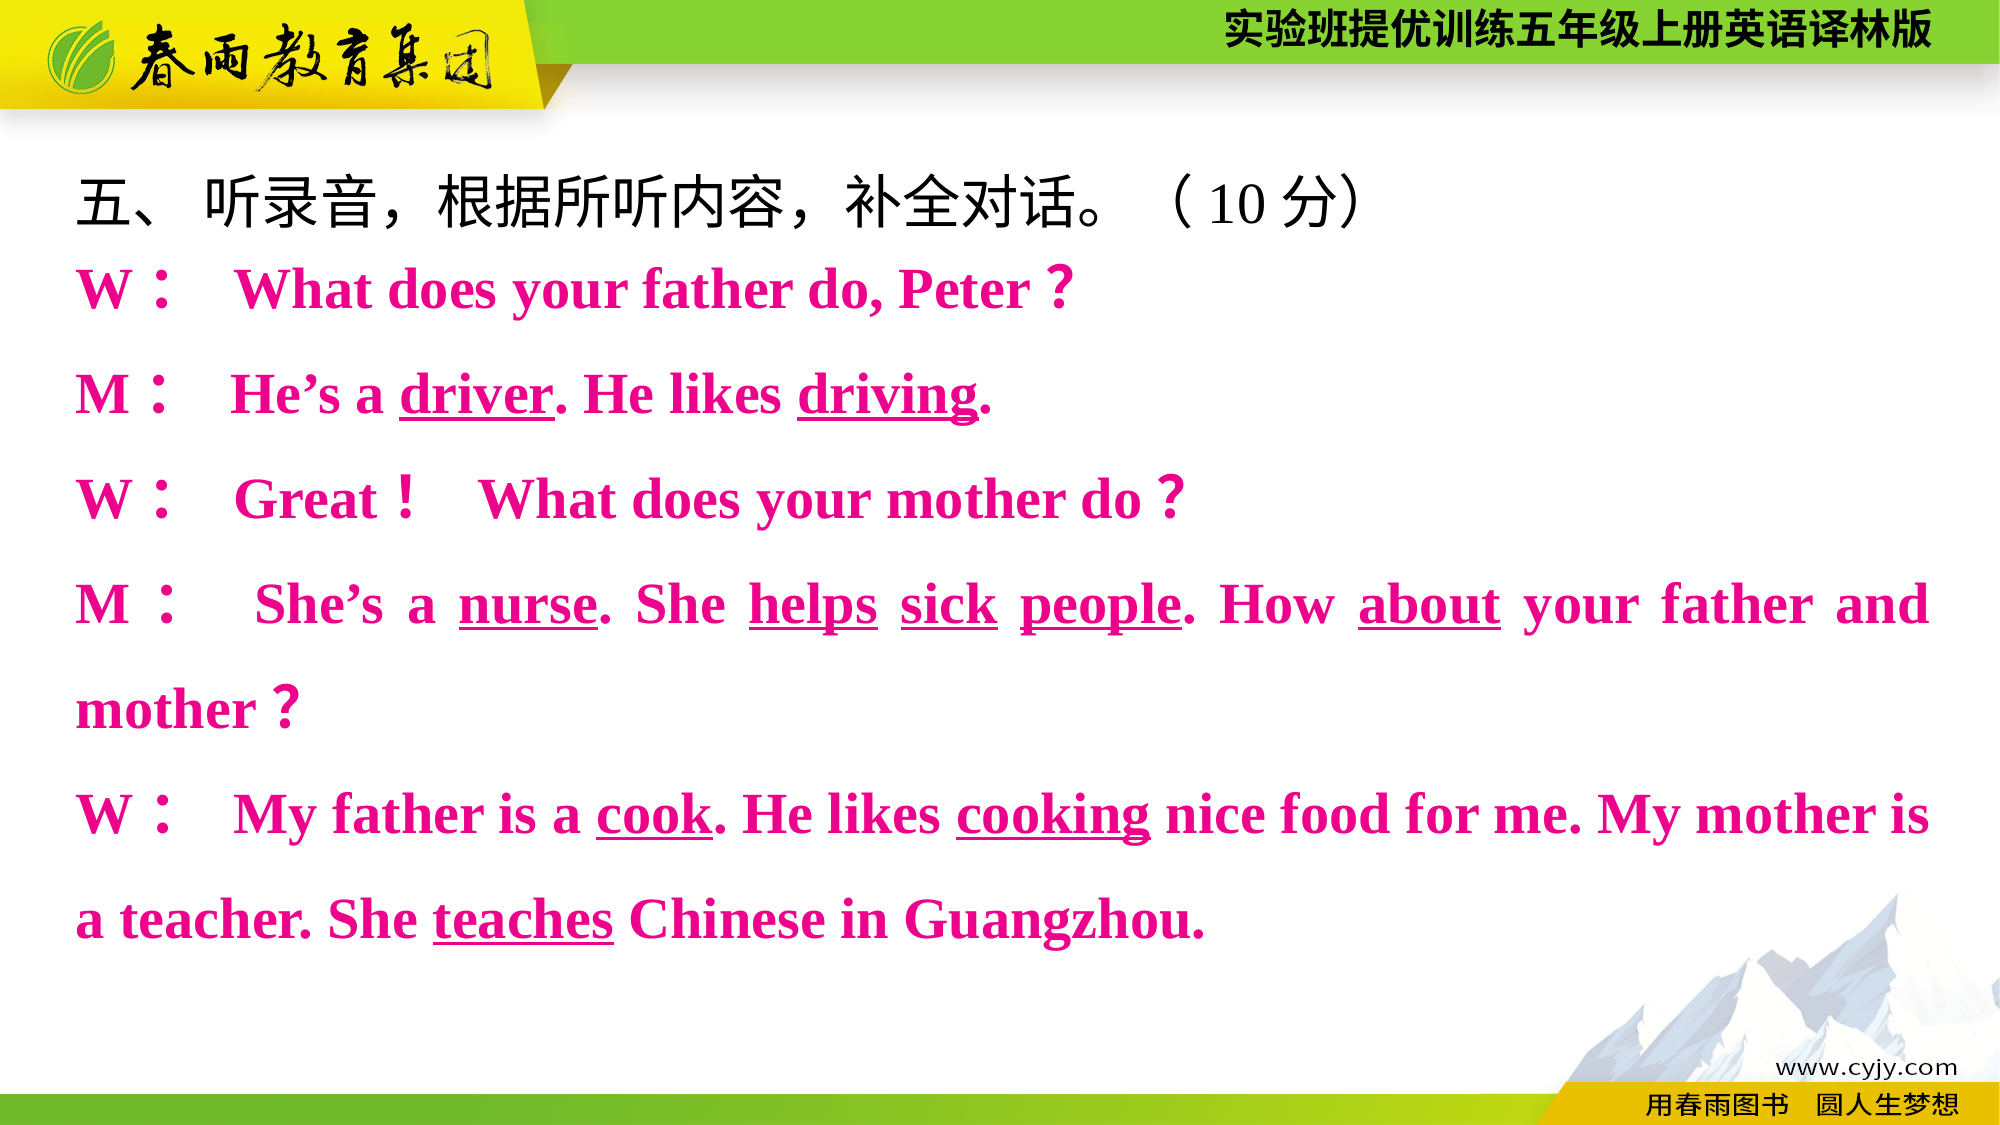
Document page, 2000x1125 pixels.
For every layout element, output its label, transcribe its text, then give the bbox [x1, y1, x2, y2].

list 五、 听录音，根据所听内容，补全对话。（10分） [59, 122, 1944, 231]
picture [0, 0, 2000, 1125]
text_box W： What does your father do, Peter？ M： He’s a driver. He likes driving. W： Great！ What does your mother do？ M： She’s a nurse. She helps sick people. How about your father and mother？ W： My father is a cook. He likes cooking nice food for me. My mother is a teacher. She teaches Chinese in Guangzhou. [60, 208, 1945, 958]
